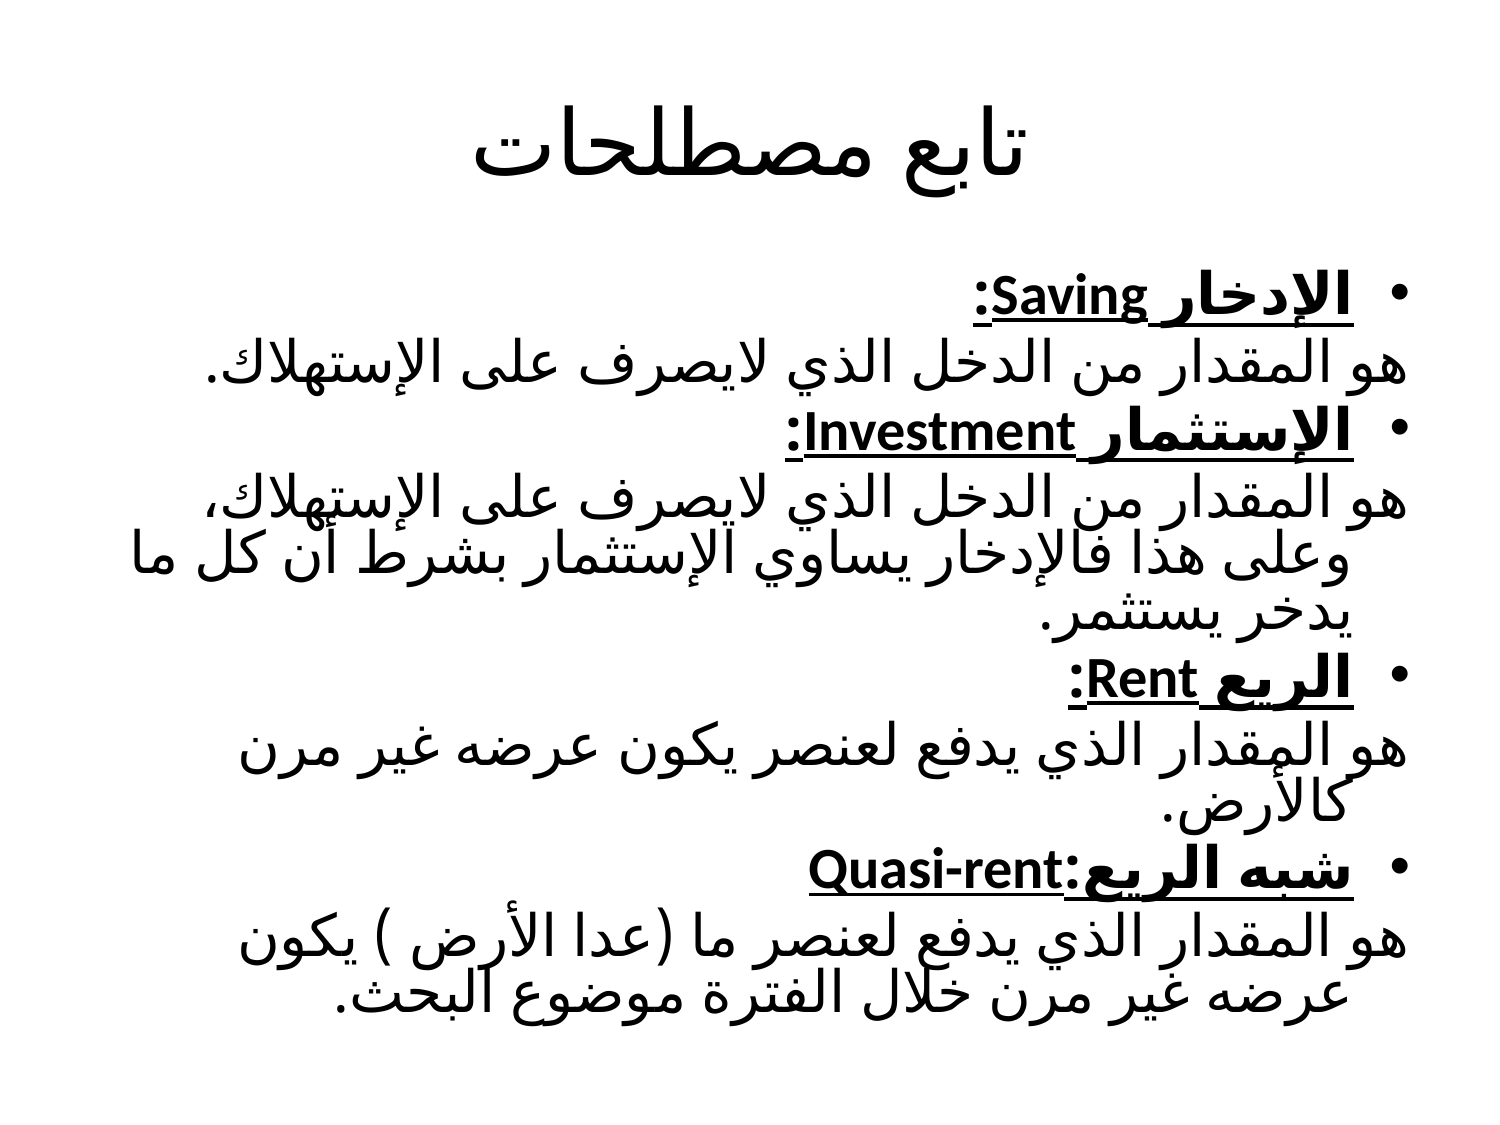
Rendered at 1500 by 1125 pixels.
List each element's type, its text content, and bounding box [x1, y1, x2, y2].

title تابع مصطلحات [75, 45, 1425, 233]
list الإدخار Saving: هو المقدار من الدخل الذي لايصرف على الإستهلاك. الإستثمار Investment: هو المقدار من الدخل الذي لايصرف على الإستهلاك، وعلى هذا فالإدخار يساوي الإستثمار بشرط أن كل ما يدخر يستثمر. الريع Rent: هو المقدار الذي يدفع لعنصر يكون عرضه غير مرن كالأرض. شبه الريع:Quasi-rent هو المقدار الذي يدفع لعنصر ما (عدا الأرض ) يكون عرضه غير مرن خلال الفترة موضوع البحث. [75, 262, 1425, 1005]
